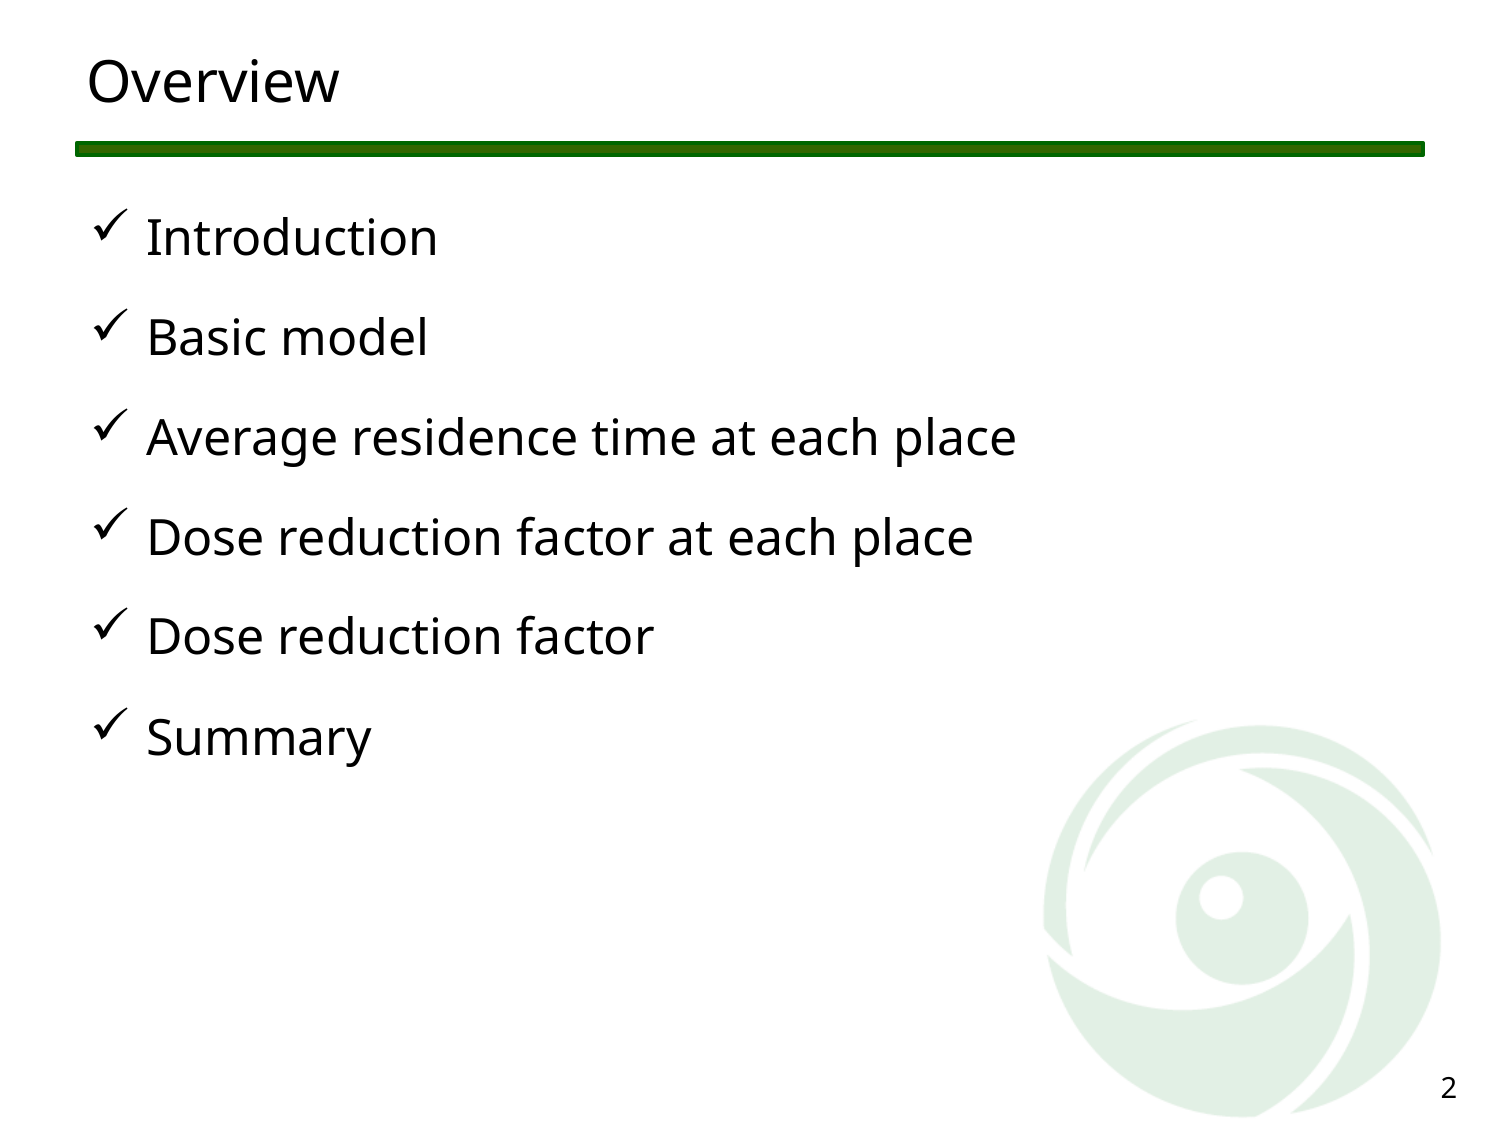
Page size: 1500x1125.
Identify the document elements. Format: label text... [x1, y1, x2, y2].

list Introduction Basic model Average residence time at each place Dose reduction factor at each place Dose reduction factor Summary [75, 167, 1425, 1052]
title Overview [71, 27, 1422, 131]
